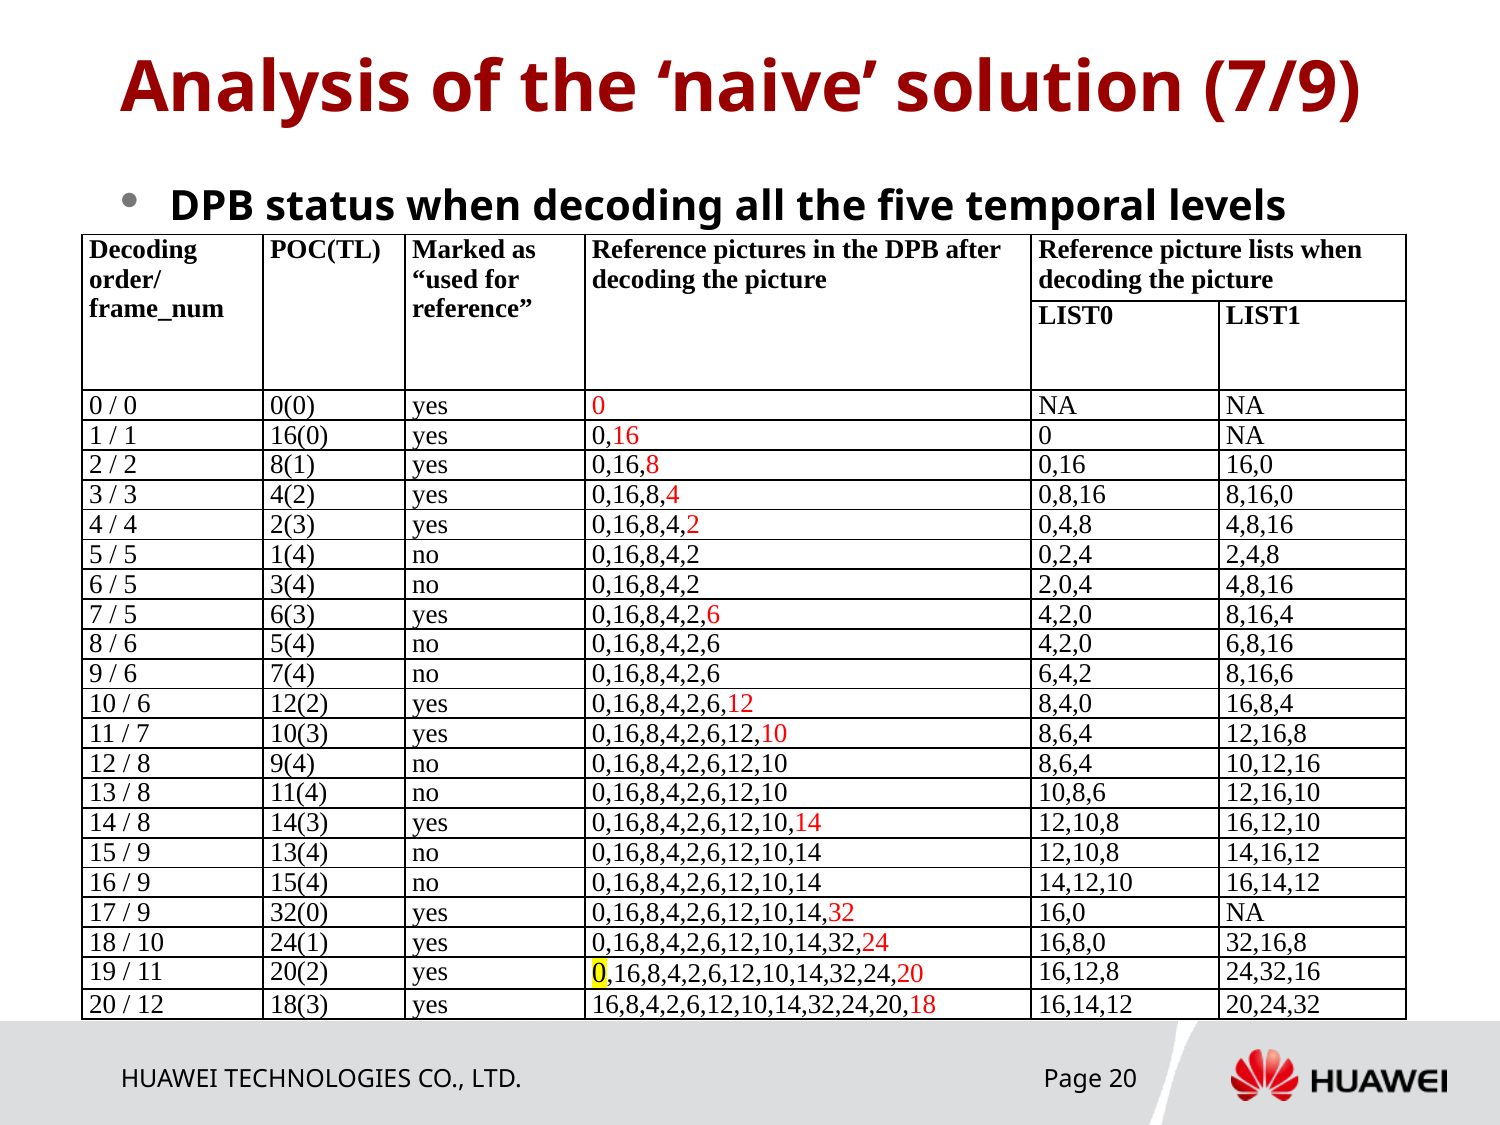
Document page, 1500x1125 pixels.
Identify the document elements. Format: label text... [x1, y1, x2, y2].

table_cell 0,16,8,4,2,6,12,10,14,32,24,20 [586, 958, 1030, 988]
table_cell 12,16,10 [1220, 779, 1405, 807]
table_cell 12(2) [264, 689, 404, 717]
table_cell 2 / 2 [83, 451, 262, 479]
table_cell 19 / 11 [83, 958, 262, 988]
table_cell 32(0) [264, 898, 404, 926]
table_cell no [406, 749, 584, 777]
table_cell no [406, 630, 584, 658]
table_header Marked as “used for reference” [406, 235, 584, 389]
table_cell NA [1220, 421, 1405, 449]
table_cell 0,16,8,4,2,6,12,10 [586, 719, 1030, 747]
table_cell 6,8,16 [1220, 630, 1405, 658]
table_cell yes [406, 719, 584, 747]
table_cell 3(4) [264, 570, 404, 598]
table_cell no [406, 540, 584, 568]
table_cell 8,16,0 [1220, 481, 1405, 509]
table_cell 16,12,8 [1032, 958, 1218, 988]
table_cell yes [406, 391, 584, 419]
table_cell 9 / 6 [83, 660, 262, 688]
table_cell 16,8,0 [1032, 928, 1218, 956]
table_cell 15(4) [264, 868, 404, 896]
table_cell 12,10,8 [1032, 809, 1218, 837]
table_cell 0,16,8,4,2,6,12,10 [586, 779, 1030, 807]
table_cell 10 / 6 [83, 689, 262, 717]
table_cell 0,16,8,4,2,6,12,10,14 [586, 839, 1030, 867]
table_cell 0,16,8,4,2,6,12,10,14 [586, 868, 1030, 896]
table_cell yes [406, 958, 584, 988]
table_cell 2,4,8 [1220, 540, 1405, 568]
table_cell 0,16,8,4,2,6 [586, 600, 1030, 628]
table_cell 16,14,12 [1220, 868, 1405, 896]
table_cell 5(4) [264, 630, 404, 658]
list DPB status when decoding all the five temporal levels [106, 152, 1409, 1009]
table_cell 13 / 8 [83, 779, 262, 807]
table_cell 0,4,8 [1032, 510, 1218, 539]
table_cell 0,16,8,4,2,6,12,10 [586, 749, 1030, 777]
table_cell 6 / 5 [83, 570, 262, 598]
table_cell NA [1220, 898, 1405, 926]
table_cell 18 / 10 [83, 928, 262, 956]
table_cell 17 / 9 [83, 898, 262, 926]
table_header Reference pictures in the DPB after decoding the picture [586, 235, 1030, 389]
table_cell 20 / 12 [83, 990, 262, 1018]
table_header POC(TL) [264, 235, 404, 389]
table_cell 8 / 6 [83, 630, 262, 658]
table_cell 4 / 4 [83, 510, 262, 539]
table_cell yes [406, 928, 584, 956]
table_cell 12 / 8 [83, 749, 262, 777]
table_cell 0(0) [264, 391, 404, 419]
table_cell 9(4) [264, 749, 404, 777]
table_cell 18(3) [264, 990, 404, 1018]
table_cell 8,4,0 [1032, 689, 1218, 717]
table_cell 5 / 5 [83, 540, 262, 568]
table_cell 10,8,6 [1032, 779, 1218, 807]
table_cell 0 [1032, 421, 1218, 449]
table_cell yes [406, 600, 584, 628]
table_header Decoding order/ frame_num [83, 235, 262, 389]
table_cell no [406, 839, 584, 867]
table_cell 8,6,4 [1032, 719, 1218, 747]
table_cell 0,16,8,4,2,6,12 [586, 689, 1030, 717]
table_cell 16,14,12 [1032, 990, 1218, 1018]
table_cell 20,24,32 [1220, 990, 1405, 1018]
table_cell 0 [586, 391, 1030, 419]
table_cell 16,8,4 [1220, 689, 1405, 717]
table_cell 24(1) [264, 928, 404, 956]
table_cell 0,16,8,4,2,6,12,10,14,32,24 [586, 928, 1030, 956]
table_cell 14(3) [264, 809, 404, 837]
table_cell NA [1032, 391, 1218, 419]
table_cell 2,0,4 [1032, 570, 1218, 598]
table_cell 16(0) [264, 421, 404, 449]
table_cell 24,32,16 [1220, 958, 1405, 988]
table_cell 7 / 5 [83, 600, 262, 628]
table_cell yes [406, 510, 584, 539]
picture [0, 1021, 1500, 1125]
table_cell 4,2,0 [1032, 630, 1218, 658]
table_cell 0,16 [586, 421, 1030, 449]
table_cell 3 / 3 [83, 481, 262, 509]
table_cell 4(2) [264, 481, 404, 509]
table_cell NA [1220, 391, 1405, 419]
table_cell yes [406, 689, 584, 717]
table_cell 0,16,8 [586, 451, 1030, 479]
table_cell 0,16,8,4,2 [586, 510, 1030, 539]
table_cell 11 / 7 [83, 719, 262, 747]
table_cell 0,16,8,4,2,6,12,10,14 [586, 809, 1030, 837]
table_cell 0,16,8,4,2,6 [586, 630, 1030, 658]
table_cell 0,16 [1032, 451, 1218, 479]
table_cell 14,12,10 [1032, 868, 1218, 896]
table_cell 10,12,16 [1220, 749, 1405, 777]
table_cell 20(2) [264, 958, 404, 988]
table_cell 8,16,4 [1220, 600, 1405, 628]
table_cell 0,2,4 [1032, 540, 1218, 568]
table_cell 1 / 1 [83, 421, 262, 449]
table_cell 15 / 9 [83, 839, 262, 867]
table_cell yes [406, 481, 584, 509]
table_cell no [406, 868, 584, 896]
table_cell yes [406, 990, 584, 1018]
table_cell 8,16,6 [1220, 660, 1405, 688]
table_cell 13(4) [264, 839, 404, 867]
title Analysis of the ‘naive’ solution (7/9) [106, 11, 1378, 152]
table_cell 4,8,16 [1220, 510, 1405, 539]
table_cell 0 / 0 [83, 391, 262, 419]
table_cell 12,16,8 [1220, 719, 1405, 747]
table_cell 8,6,4 [1032, 749, 1218, 777]
table_cell 6(3) [264, 600, 404, 628]
table_cell 0,16,8,4,2,6 [586, 660, 1030, 688]
table_cell yes [406, 421, 584, 449]
table_cell 0,16,8,4,2 [586, 540, 1030, 568]
table_cell LIST0 [1032, 302, 1218, 389]
table_cell 10(3) [264, 719, 404, 747]
table_cell 11(4) [264, 779, 404, 807]
table_cell 16,12,10 [1220, 809, 1405, 837]
table_cell LIST1 [1220, 302, 1405, 389]
table_cell 7(4) [264, 660, 404, 688]
table_cell 12,10,8 [1032, 839, 1218, 867]
table_cell 32,16,8 [1220, 928, 1405, 956]
table_cell 16,8,4,2,6,12,10,14,32,24,20,18 [586, 990, 1030, 1018]
table_cell yes [406, 898, 584, 926]
table_cell 14,16,12 [1220, 839, 1405, 867]
table_cell 14 / 8 [83, 809, 262, 837]
table_cell 4,2,0 [1032, 600, 1218, 628]
table_cell 1(4) [264, 540, 404, 568]
slide_number Page 20 [1043, 1064, 1388, 1125]
table_cell 8(1) [264, 451, 404, 479]
table_cell no [406, 779, 584, 807]
table_cell 16 / 9 [83, 868, 262, 896]
table_cell 16,0 [1032, 898, 1218, 926]
table_cell no [406, 570, 584, 598]
table_cell 0,16,8,4,2,6,12,10,14,32 [586, 898, 1030, 926]
table_cell 0,16,8,4 [586, 481, 1030, 509]
table_cell no [406, 660, 584, 688]
table_cell 2(3) [264, 510, 404, 539]
table_cell 0,16,8,4,2 [586, 570, 1030, 598]
table_cell 16,0 [1220, 451, 1405, 479]
table_cell 4,8,16 [1220, 570, 1405, 598]
table_cell 0,8,16 [1032, 481, 1218, 509]
table_header Reference picture lists when decoding the picture [1032, 235, 1405, 300]
table_cell yes [406, 451, 584, 479]
table_cell 6,4,2 [1032, 660, 1218, 688]
table_cell yes [406, 809, 584, 837]
